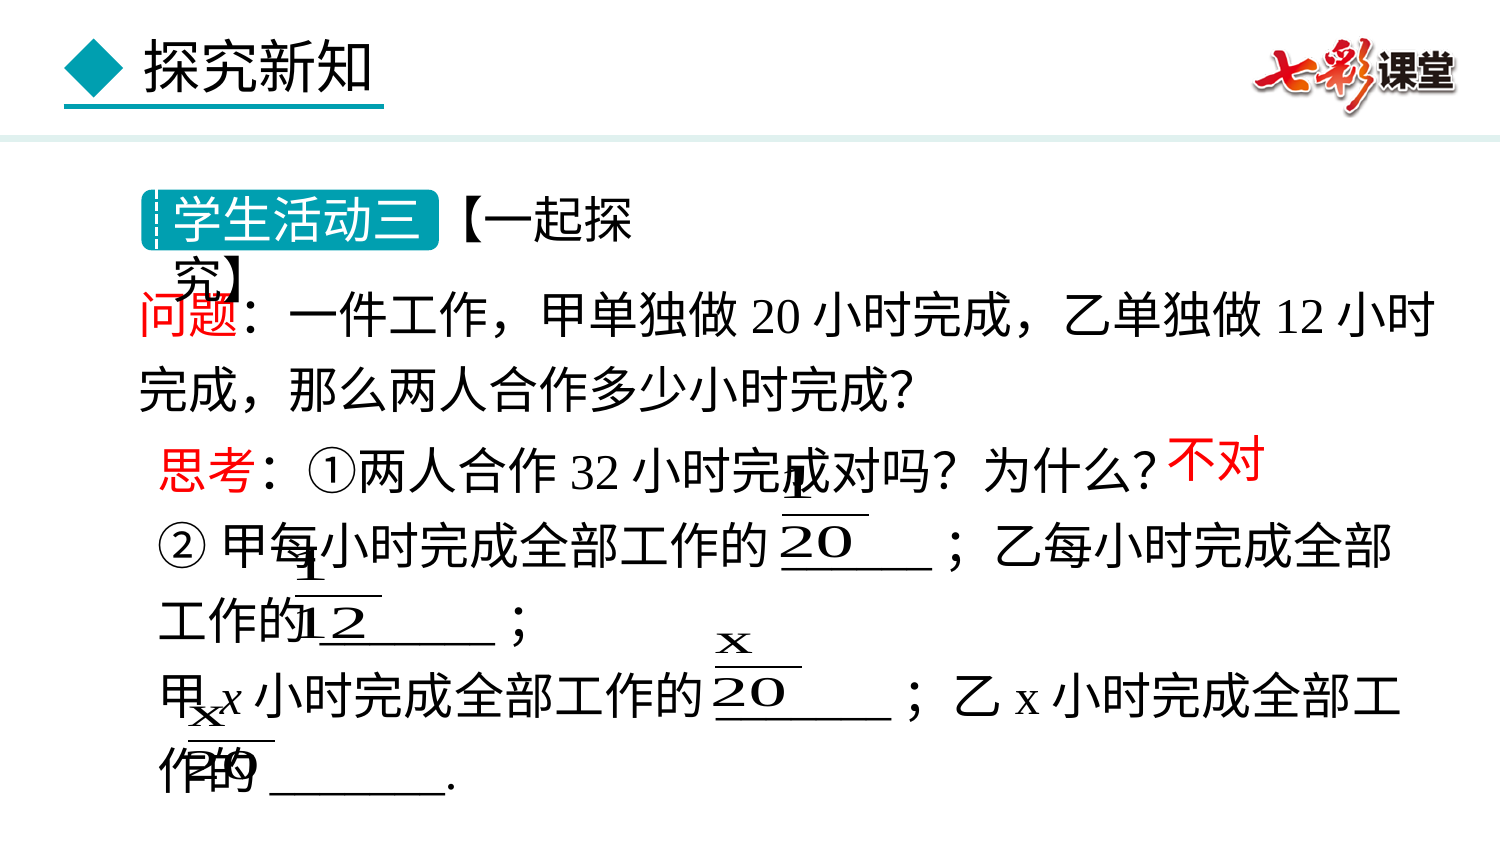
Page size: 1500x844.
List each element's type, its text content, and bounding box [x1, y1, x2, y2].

picture [1249, 32, 1461, 118]
text_box 不对 [1151, 420, 1306, 496]
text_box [141, 180, 744, 257]
text_box 思考：①两人合作32小时完成对吗？为什么？ ②甲每小时完成全部工作的______；乙每小时完成全部工作的_______； 甲x小时完成全部工作的_______；乙x小时完成全部工作的_______. [143, 417, 1457, 808]
text_box 问题：一件工作，甲单独做20小时完成，乙单独做12小时 完成，那么两人合作多少小时完成？ [124, 261, 1452, 426]
